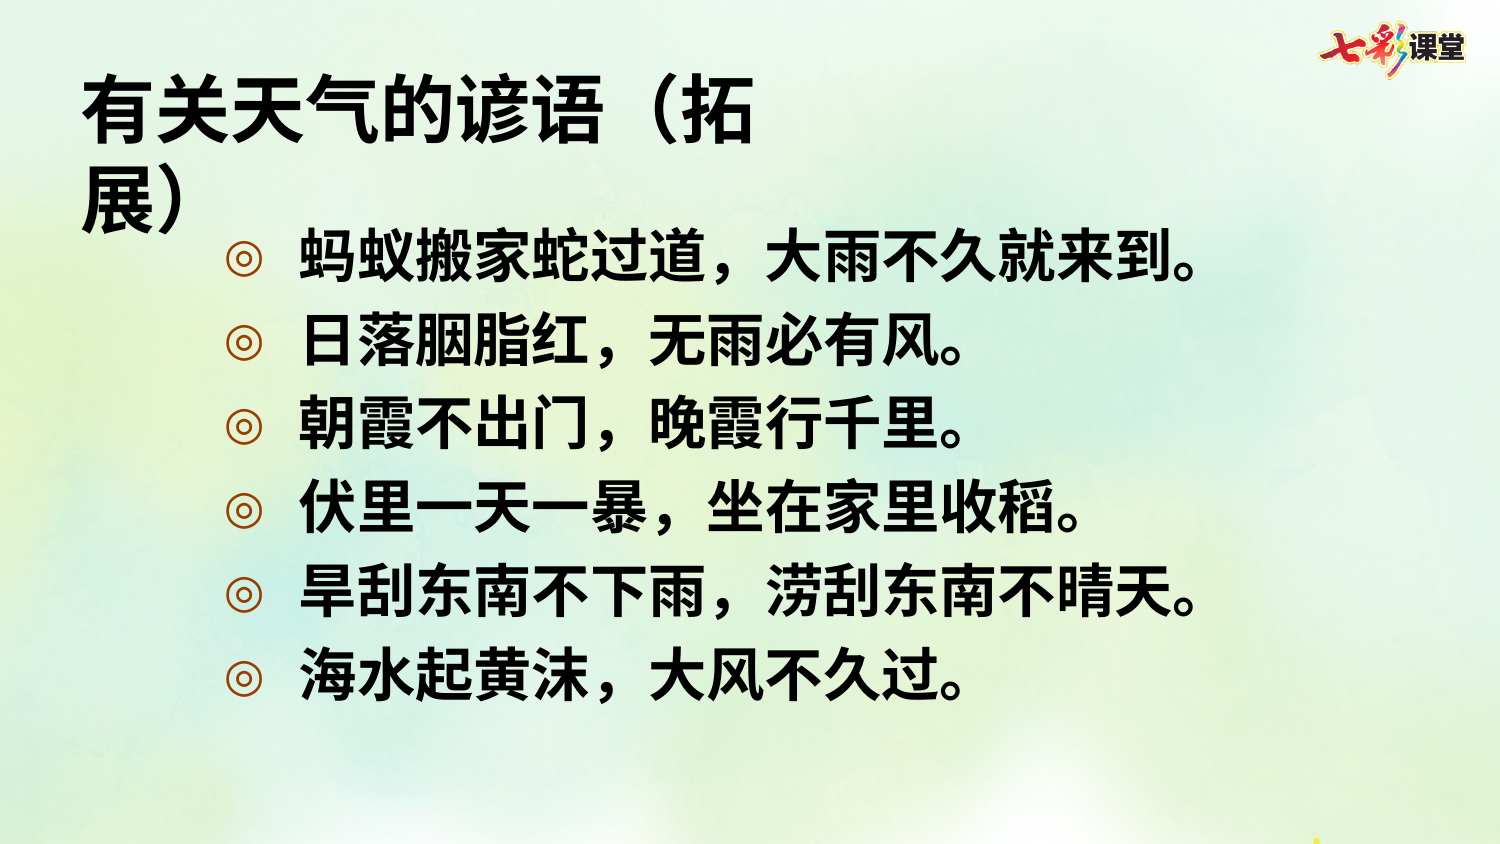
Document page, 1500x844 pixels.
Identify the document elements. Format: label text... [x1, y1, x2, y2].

text_box 蚂蚁搬家蛇过道，大雨不久就来到。 日落胭脂红，无雨必有风。 朝霞不出门，晚霞行千里。 伏里一天一暴，坐在家里收稻。 旱刮东南不下雨，涝刮东南不晴天。 海水起黄沫，大风不久过。 [209, 197, 1270, 716]
picture [0, 0, 1500, 844]
text_box 有关天气的谚语（拓展） [65, 55, 916, 251]
